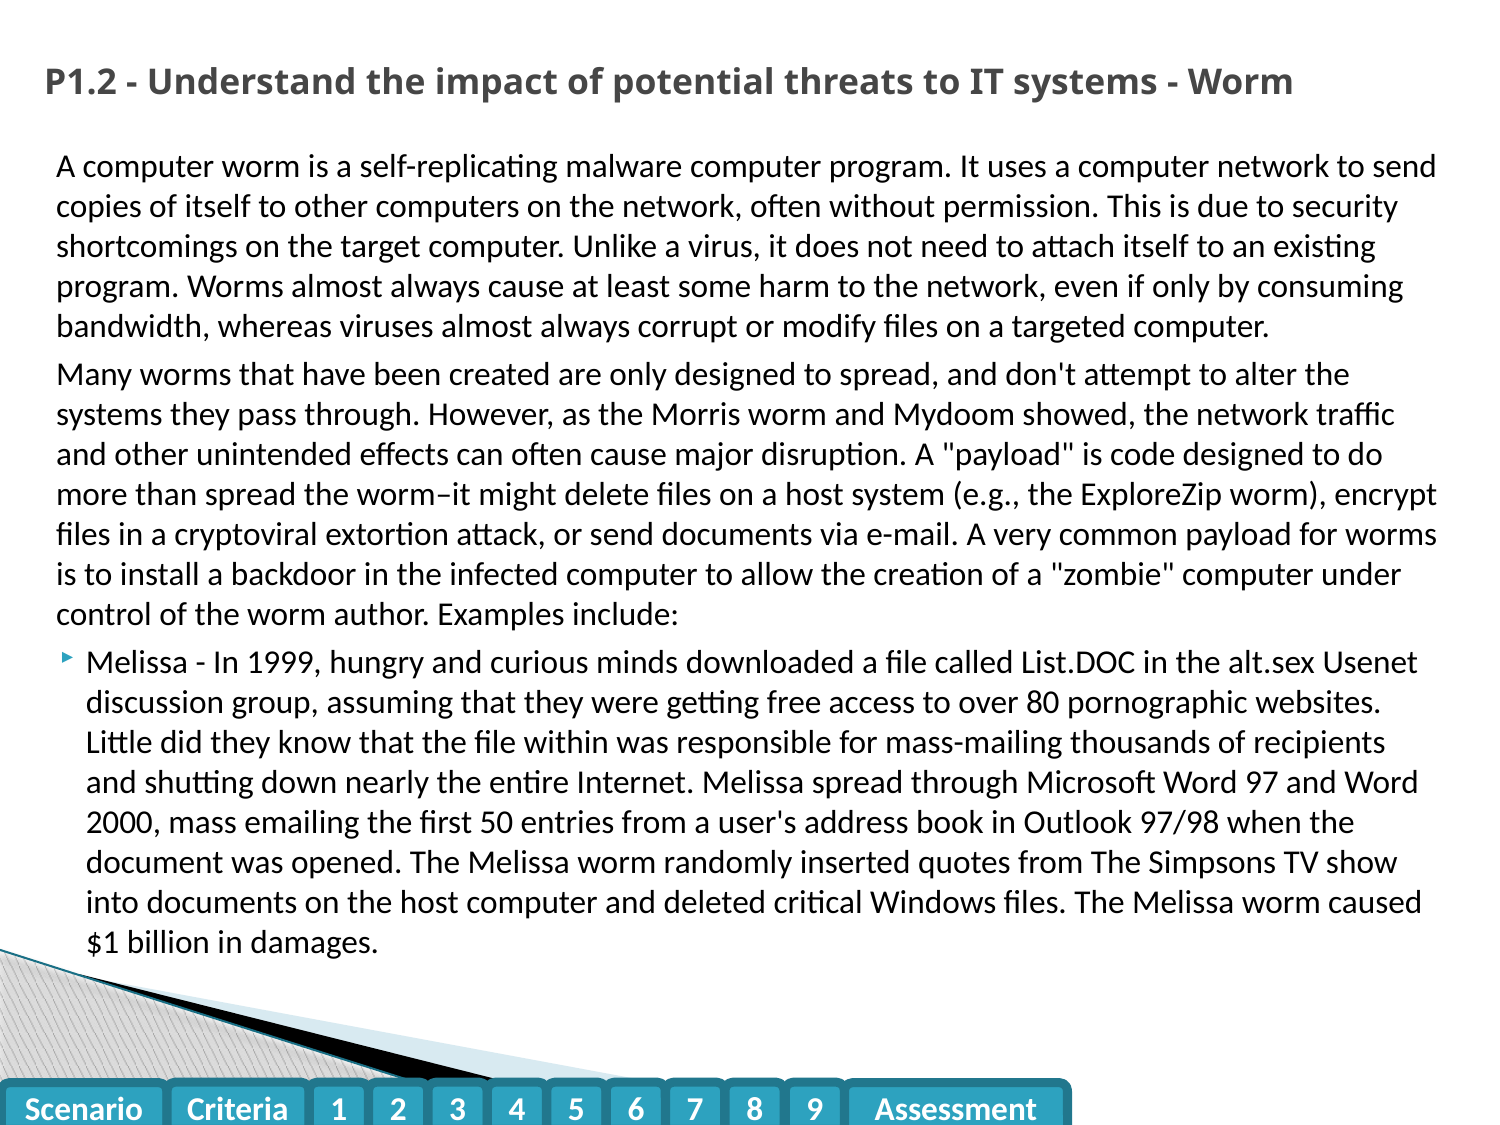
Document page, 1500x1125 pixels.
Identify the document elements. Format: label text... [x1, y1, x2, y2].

list A computer worm is a self-replicating malware computer program. It uses a computer network to send copies of itself to other computers on the network, often without permission. This is due to security shortcomings on the target computer. Unlike a virus, it does not need to attach itself to an existing program. Worms almost always cause at least some harm to the network, even if only by consuming bandwidth, whereas viruses almost always corrupt or modify files on a targeted computer. Many worms that have been created are only designed to spread, and don't attempt to alter the systems they pass through. However, as the Morris worm and Mydoom showed, the network traffic and other unintended effects can often cause major disruption. A "payload" is code designed to do more than spread the worm–it might delete files on a host system (e.g., the ExploreZip worm), encrypt files in a cryptoviral extortion attack, or send documents via e-mail. A very common payload for worms is to install a backdoor in the infected computer to allow the creation of a "zombie" computer under control of the worm author. Examples include: Melissa - In 1999, hungry and curious minds downloaded a file called List.DOC in the alt.sex Usenet discussion group, assuming that they were getting free access to over 80 pornographic websites. Little did they know that the file within was responsible for mass-mailing thousands of recipients and shutting down nearly the entire Internet. Melissa spread through Microsoft Word 97 and Word 2000, mass emailing the first 50 entries from a user's address book in Outlook 97/98 when the document was opened. The Melissa worm randomly inserted quotes from The Simpsons TV show into documents on the host computer and deleted critical Windows files. The Melissa worm caused $1 billion in damages. [41, 137, 1459, 1047]
title P1.2 - Understand the impact of potential threats to IT systems - Worm [29, 35, 1471, 126]
